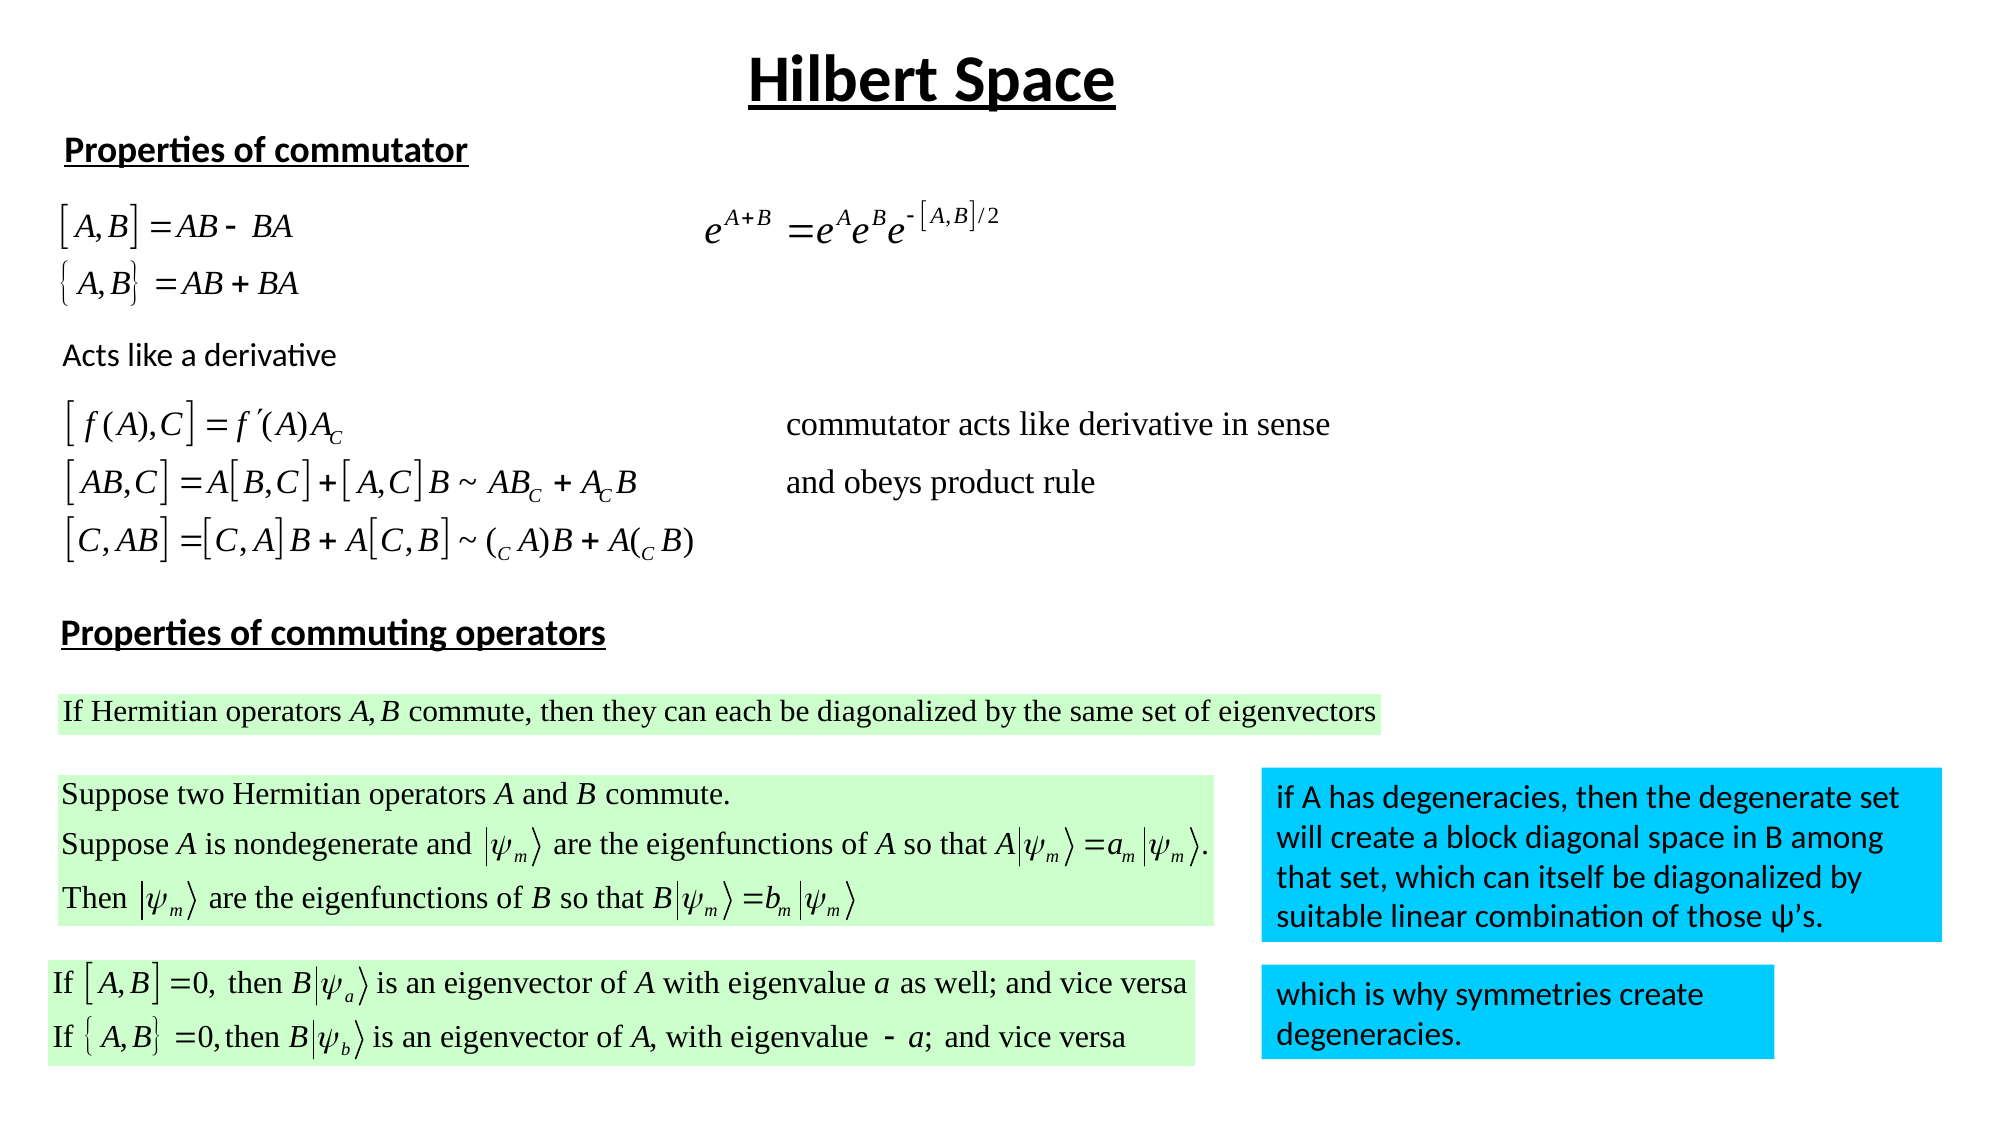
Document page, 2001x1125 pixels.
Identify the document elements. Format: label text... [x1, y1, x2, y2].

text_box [56, 201, 304, 314]
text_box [57, 775, 1215, 927]
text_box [62, 399, 1336, 571]
text_box Acts like a derivative [47, 326, 760, 381]
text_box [47, 959, 1196, 1066]
text_box if A has degeneracies, then the degenerate set will create a block diagonal space in B among that set, which can itself be diagonalized by suitable linear combination of those ψ’s. [1261, 767, 1942, 942]
text_box Properties of commutator [49, 117, 484, 177]
text_box which is why symmetries create degeneracies. [1261, 964, 1775, 1060]
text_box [698, 196, 1008, 254]
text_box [57, 693, 1382, 735]
text_box Properties of commuting operators [45, 600, 622, 661]
text_box Hilbert Space [733, 26, 1593, 122]
